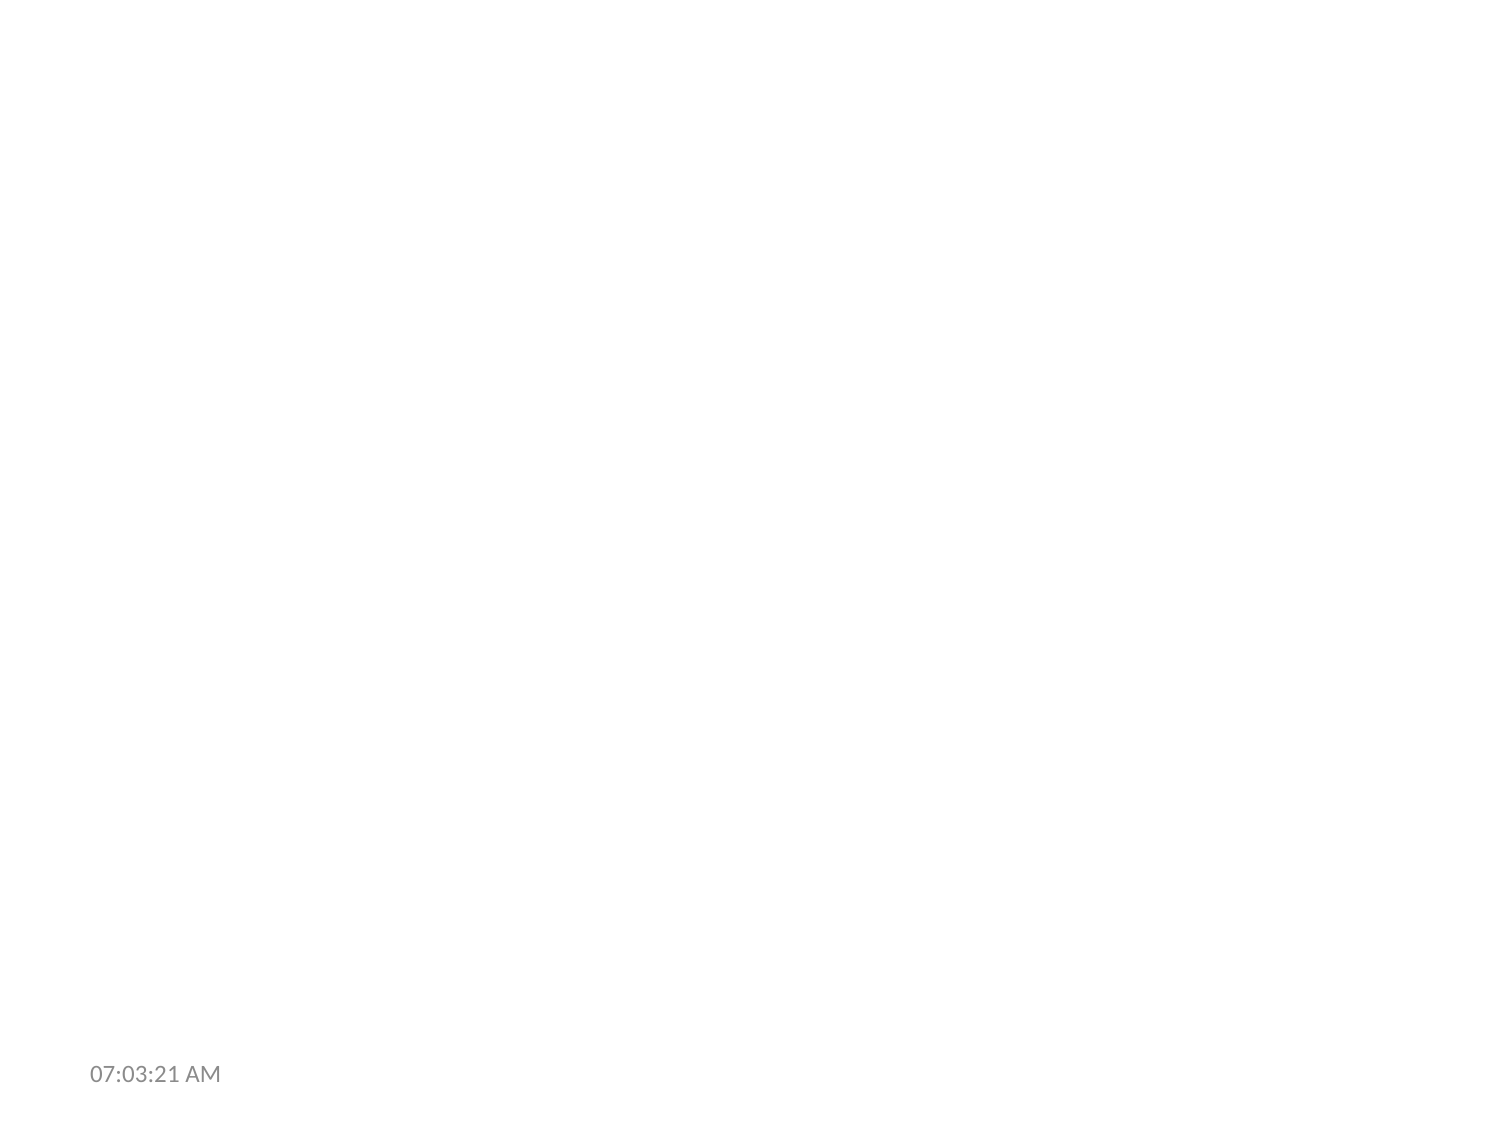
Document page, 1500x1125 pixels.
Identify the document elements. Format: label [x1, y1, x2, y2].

slide_number [75, 1042, 425, 1103]
